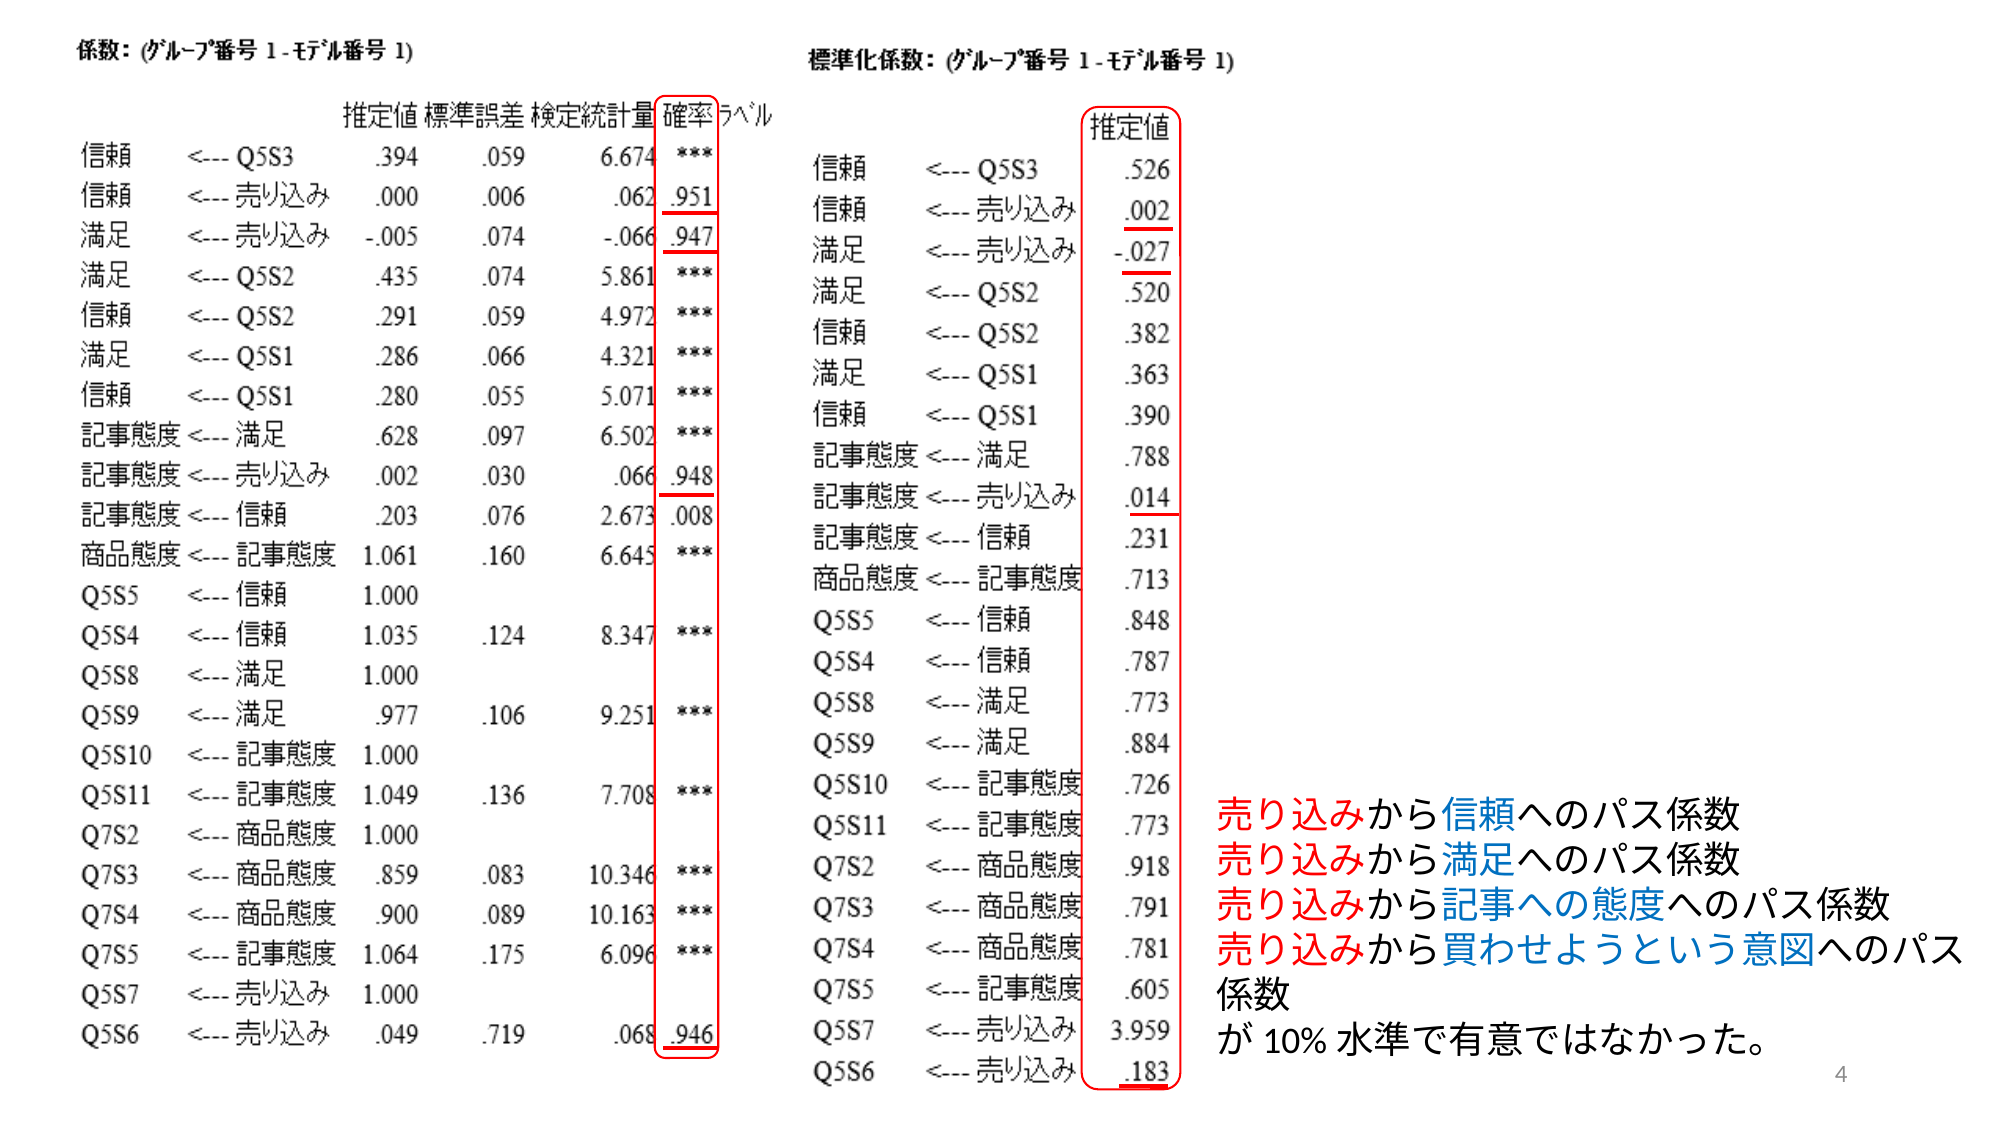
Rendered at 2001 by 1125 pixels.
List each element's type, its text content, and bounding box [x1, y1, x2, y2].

text_box 売り込みから信頼へのパス係数 売り込みから満足へのパス係数 売り込みから記事への態度へのパス係数 売り込みから買わせようという意図へのパス係数 が10%水準で有意ではなかった。 [1257, 783, 2000, 1068]
slide_number 4 [1412, 1042, 1863, 1103]
text_box [657, 1056, 716, 1060]
picture [69, 24, 786, 1056]
picture [797, 26, 1257, 1099]
